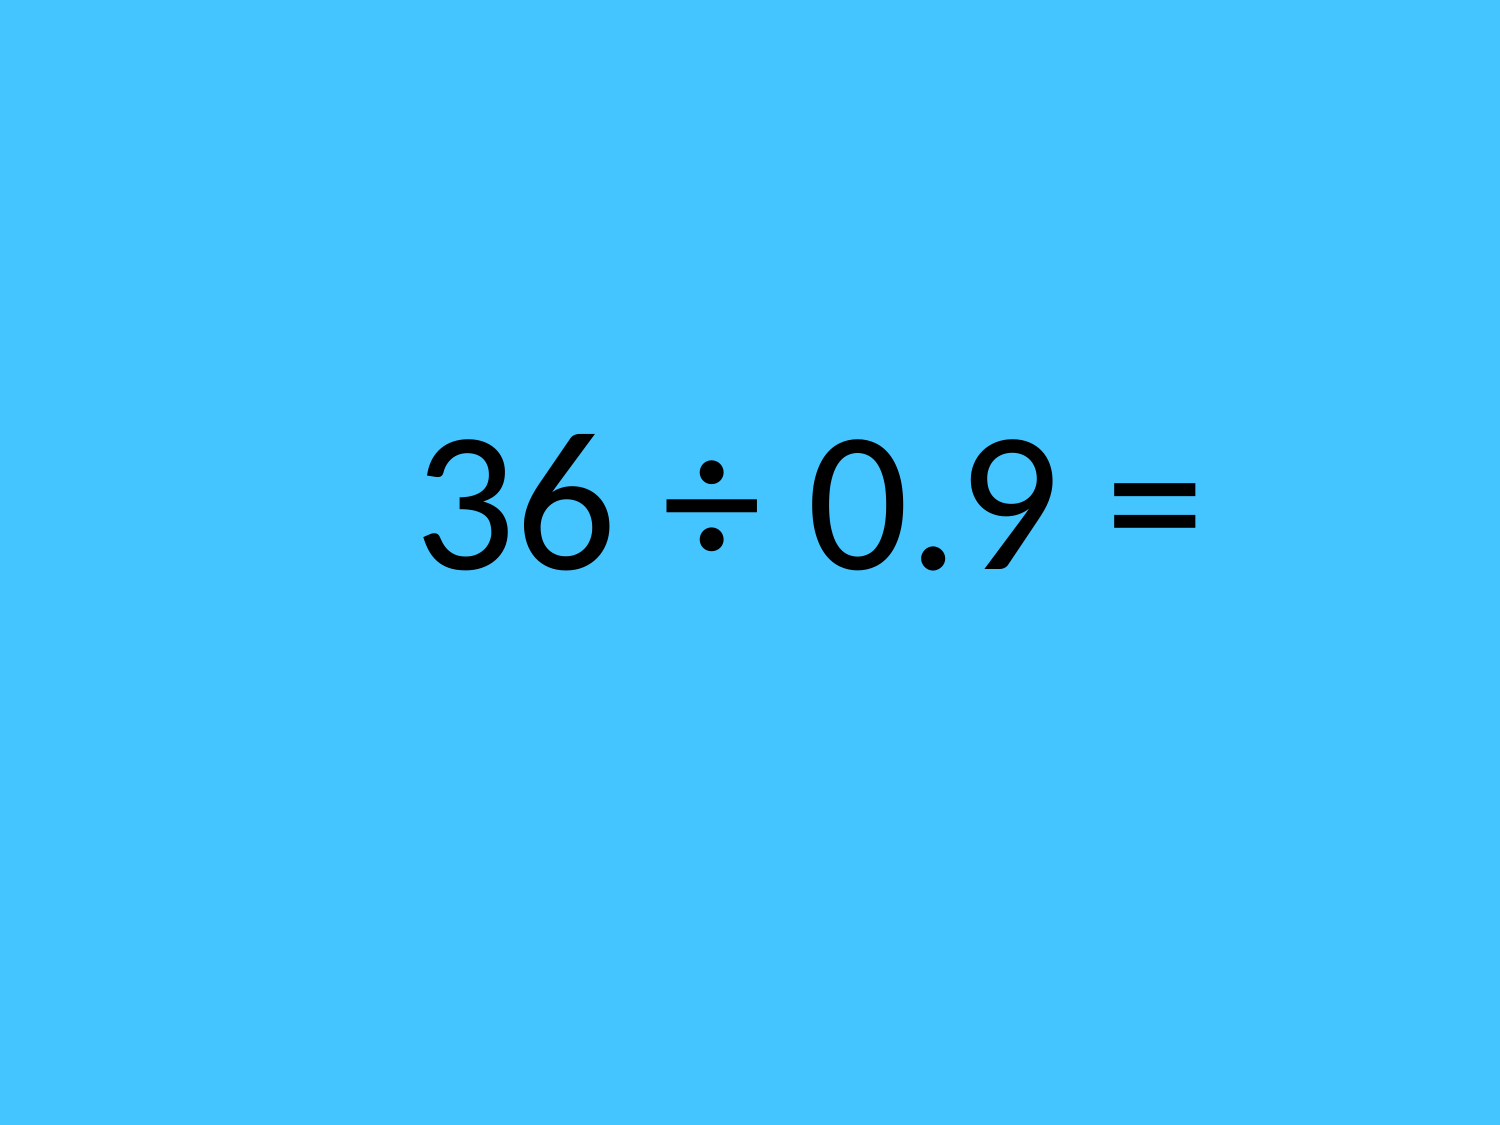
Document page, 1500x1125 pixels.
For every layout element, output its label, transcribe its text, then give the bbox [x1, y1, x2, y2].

text_box 36 ÷ 0.9 = [399, 362, 1300, 618]
